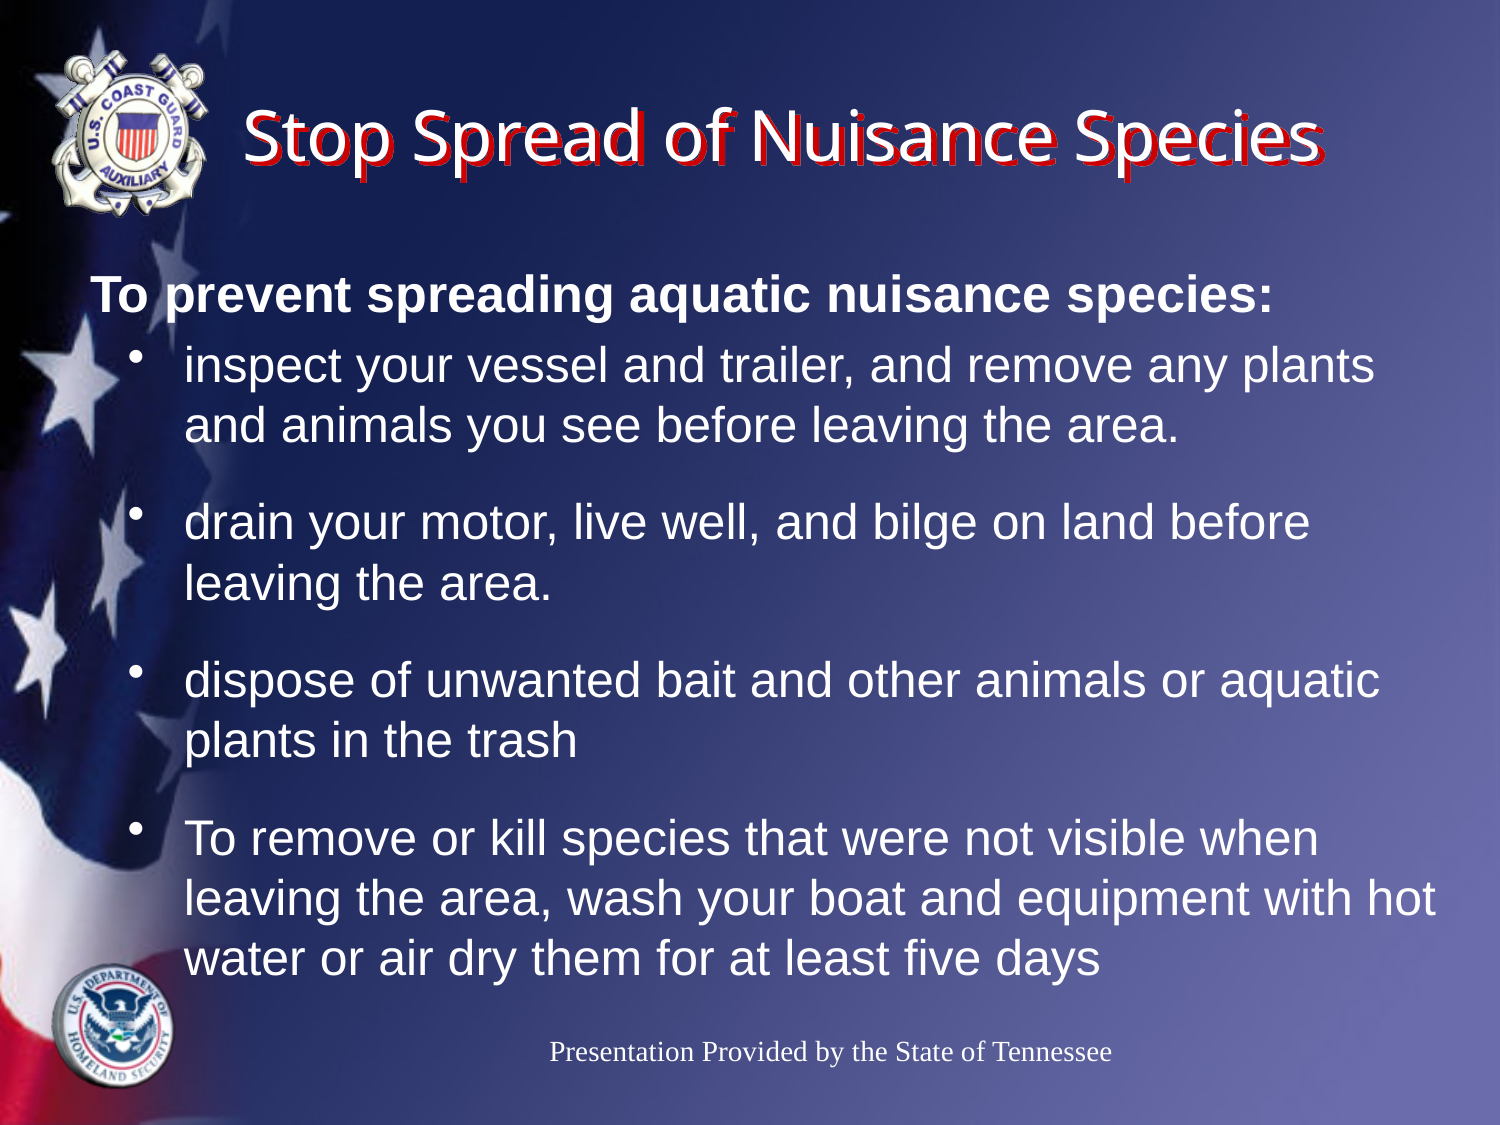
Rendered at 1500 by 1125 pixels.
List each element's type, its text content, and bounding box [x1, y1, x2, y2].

text_box Presentation Provided by the State of Tennessee [524, 1024, 1138, 1075]
list inspect your vessel and trailer, and remove any plants and animals you see before leaving the area. drain your motor, live well, and bilge on land before leaving the area. dispose of unwanted bait and other animals or aquatic plants in the trash To remove or kill species that were not visible when leaving the area, wash your boat and equipment with hot water or air dry them for at least five days [112, 324, 1488, 1045]
list To prevent spreading aquatic nuisance species: [75, 224, 1425, 358]
title Stop Spread of Nuisance Species [145, 39, 1421, 224]
picture [0, 0, 1500, 1125]
